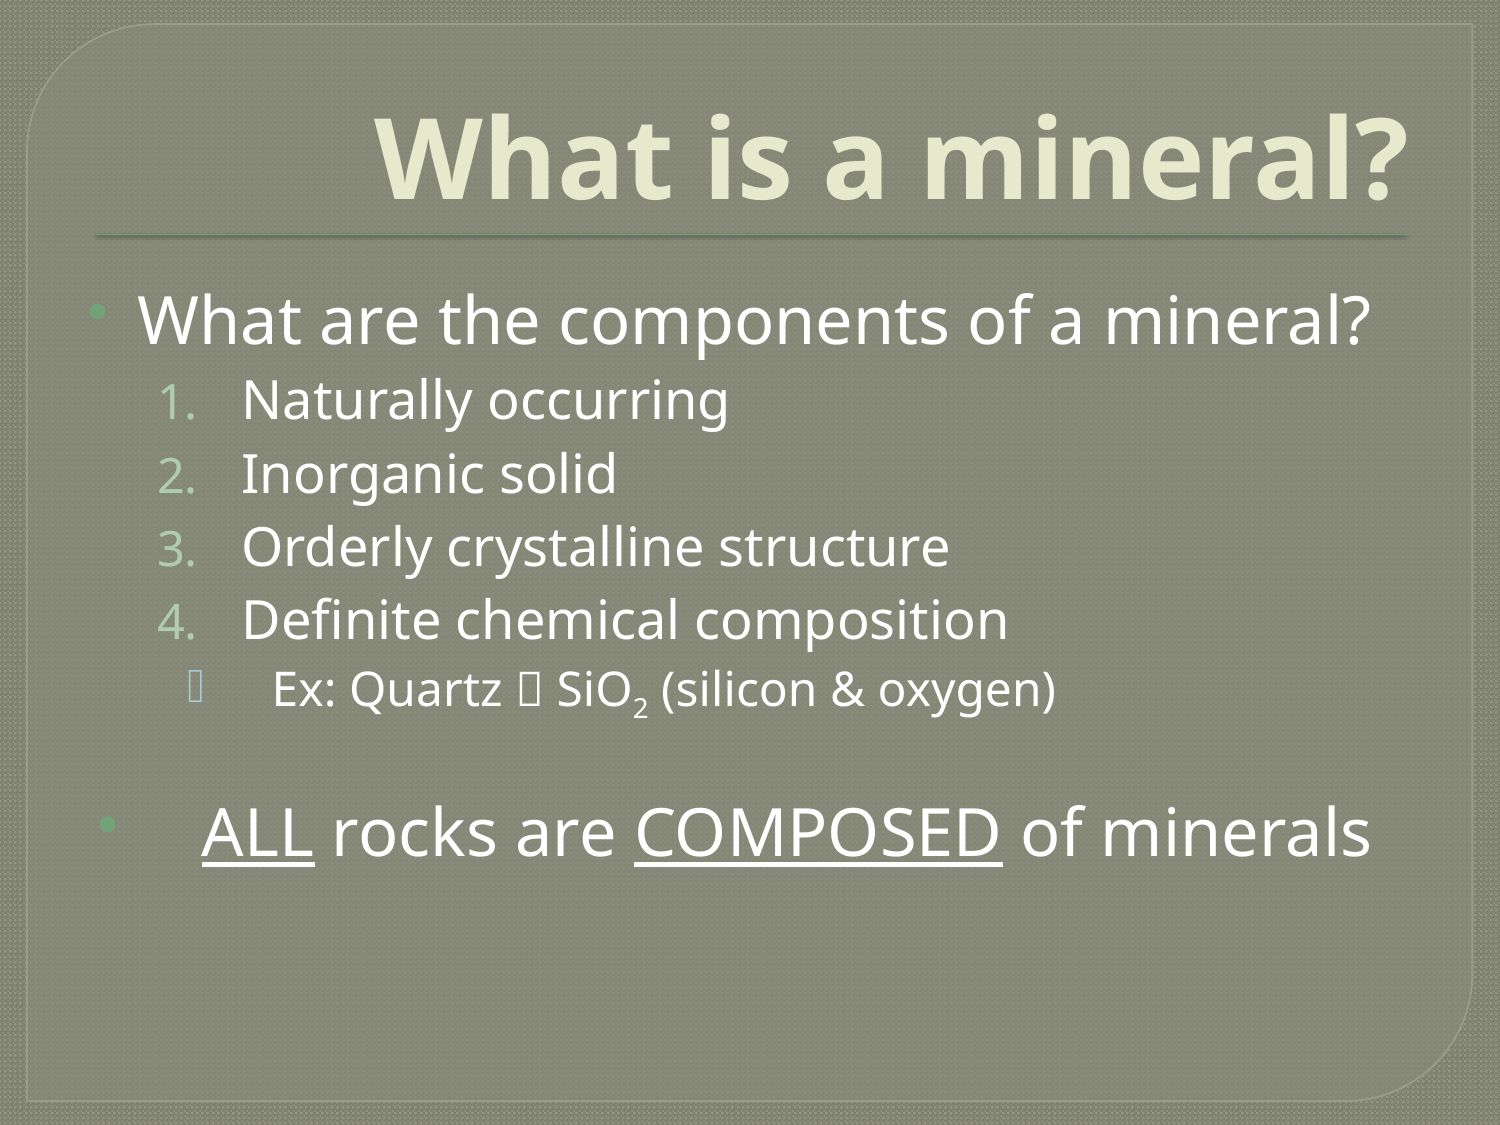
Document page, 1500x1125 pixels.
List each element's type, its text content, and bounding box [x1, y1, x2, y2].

title What is a mineral? [75, 41, 1425, 230]
list What are the components of a mineral? Naturally occurring Inorganic solid Orderly crystalline structure Definite chemical composition Ex: Quartz  SiO2 (silicon & oxygen) ALL rocks are COMPOSED of minerals [75, 270, 1425, 1013]
